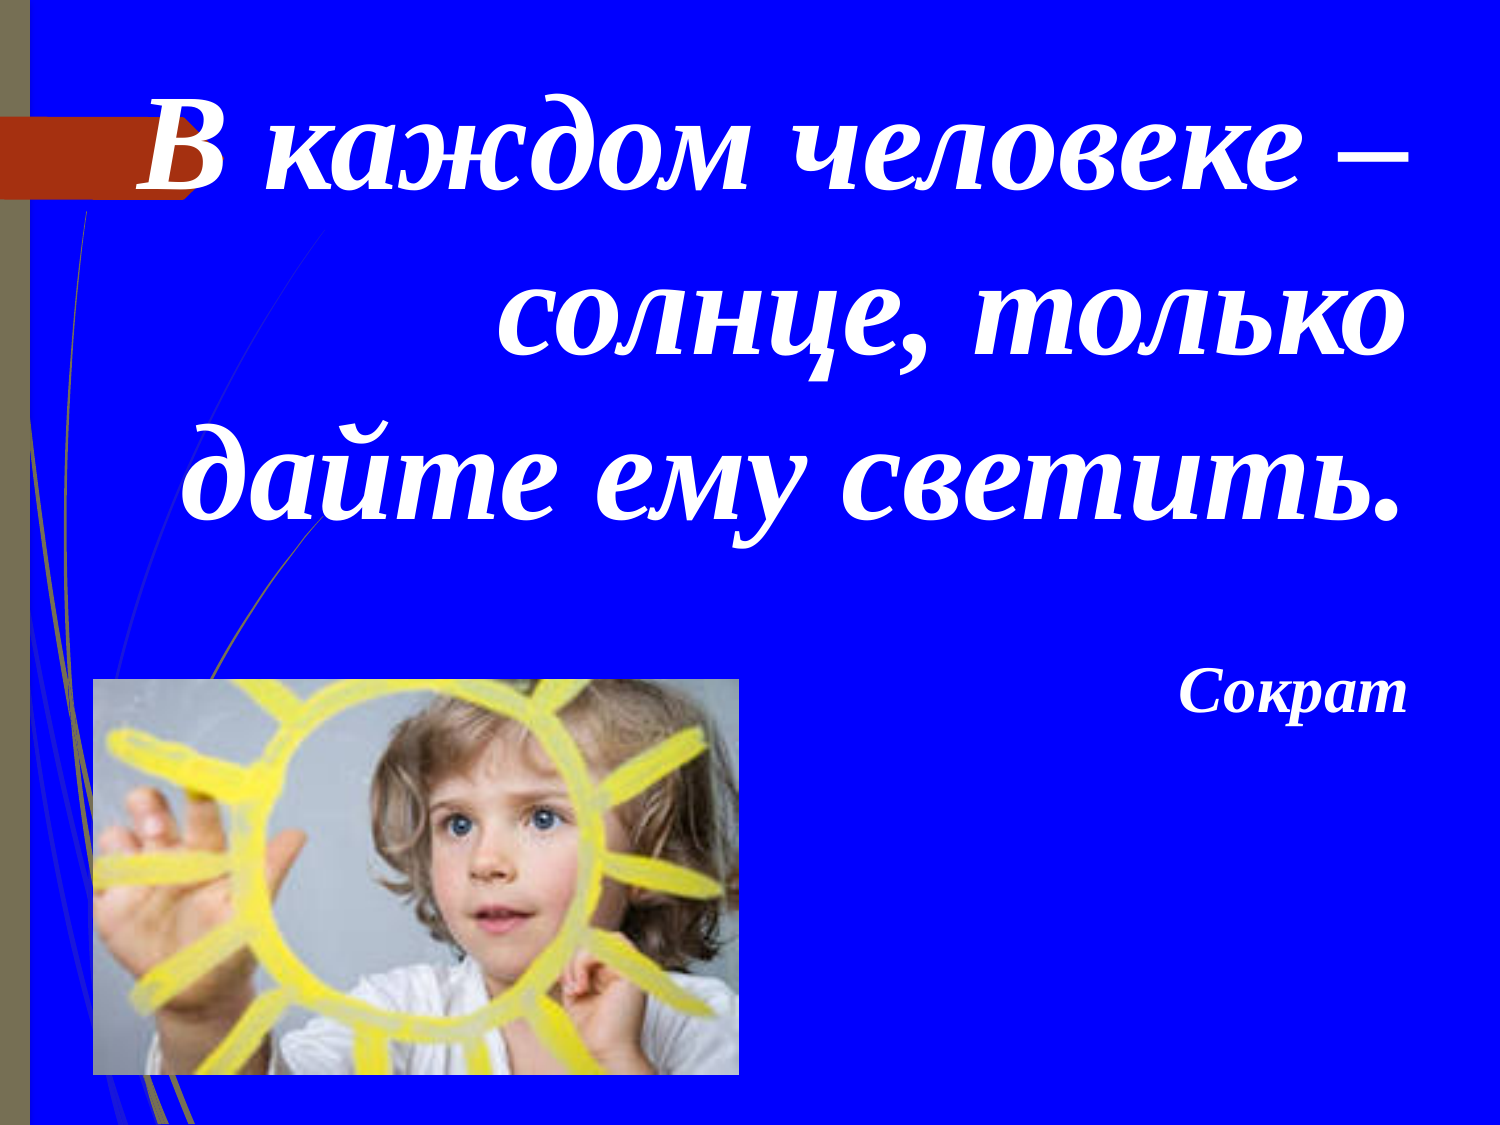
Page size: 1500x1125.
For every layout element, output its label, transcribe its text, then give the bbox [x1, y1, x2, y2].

picture [93, 679, 739, 1075]
title В каждом человеке – солнце, только дайте ему светить. Сократ [74, 44, 1426, 938]
